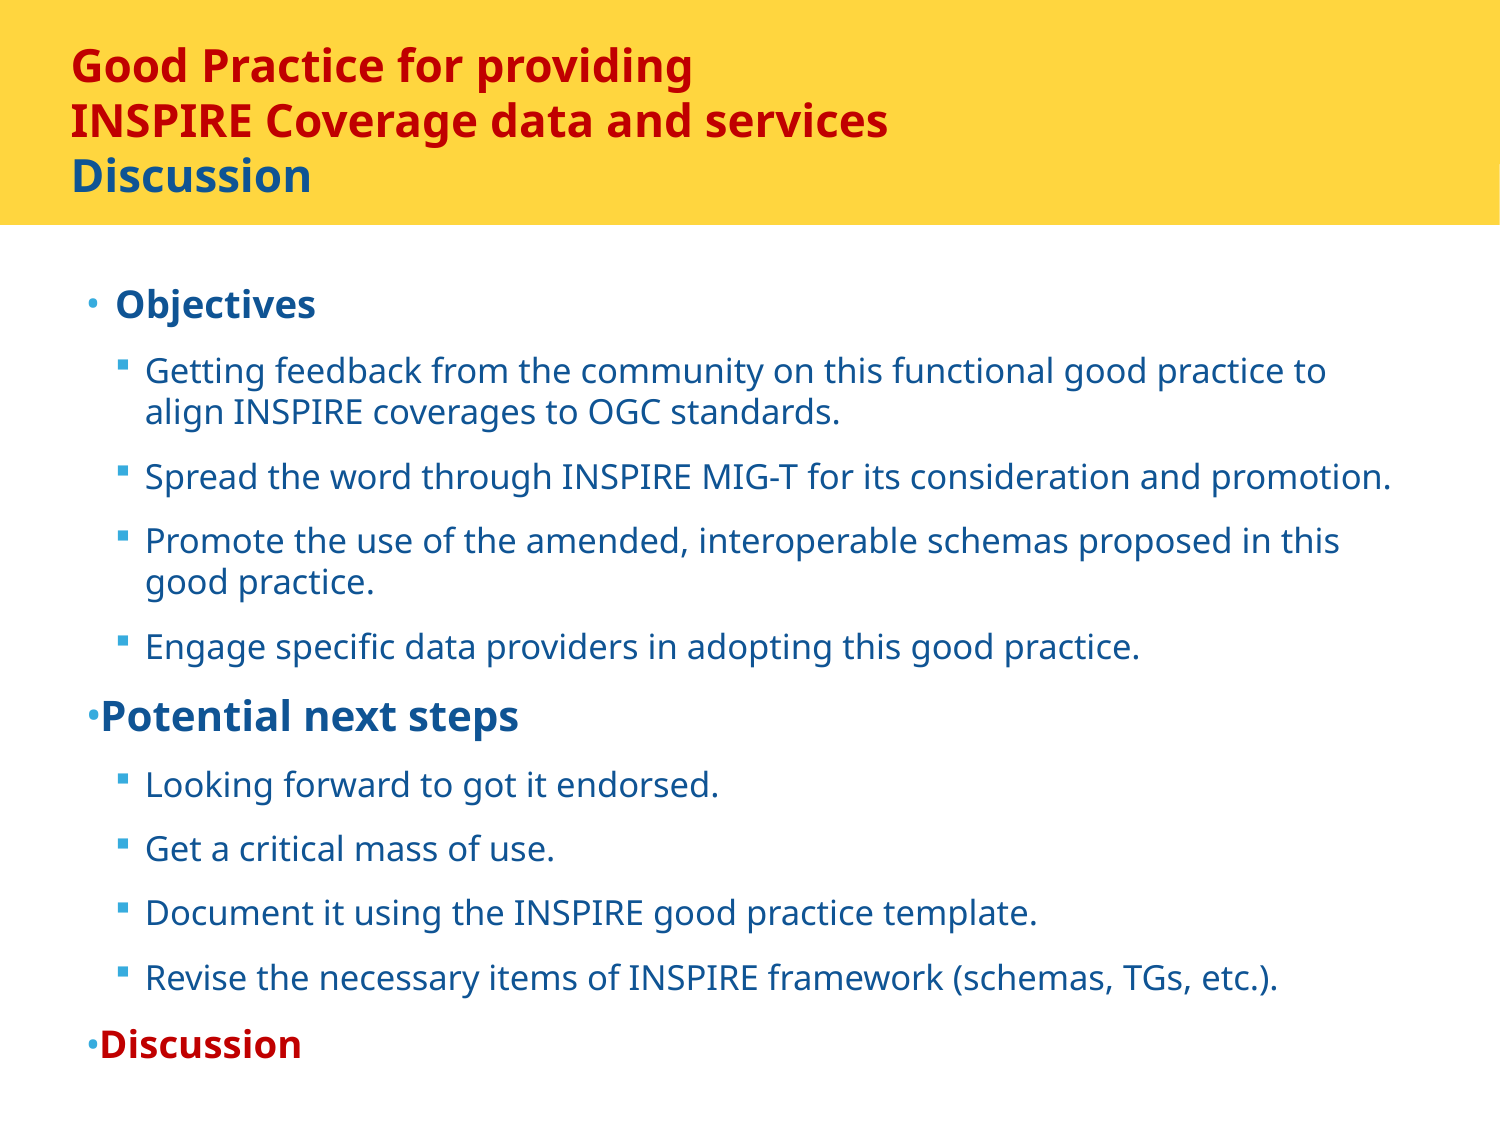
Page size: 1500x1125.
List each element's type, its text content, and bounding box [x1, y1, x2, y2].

title Good Practice for providing INSPIRE Coverage data and services Discussion [70, 36, 1430, 204]
list Objectives Getting feedback from the community on this functional good practice to align INSPIRE coverages to OGC standards. Spread the word through INSPIRE MIG-T for its consideration and promotion. Promote the use of the amended, interoperable schemas proposed in this good practice. Engage specific data providers in adopting this good practice. Potential next steps Looking forward to got it endorsed. Get a critical mass of use. Document it using the INSPIRE good practice template. Revise the necessary items of INSPIRE framework (schemas, TGs, etc.). Discussion [70, 272, 1430, 1086]
